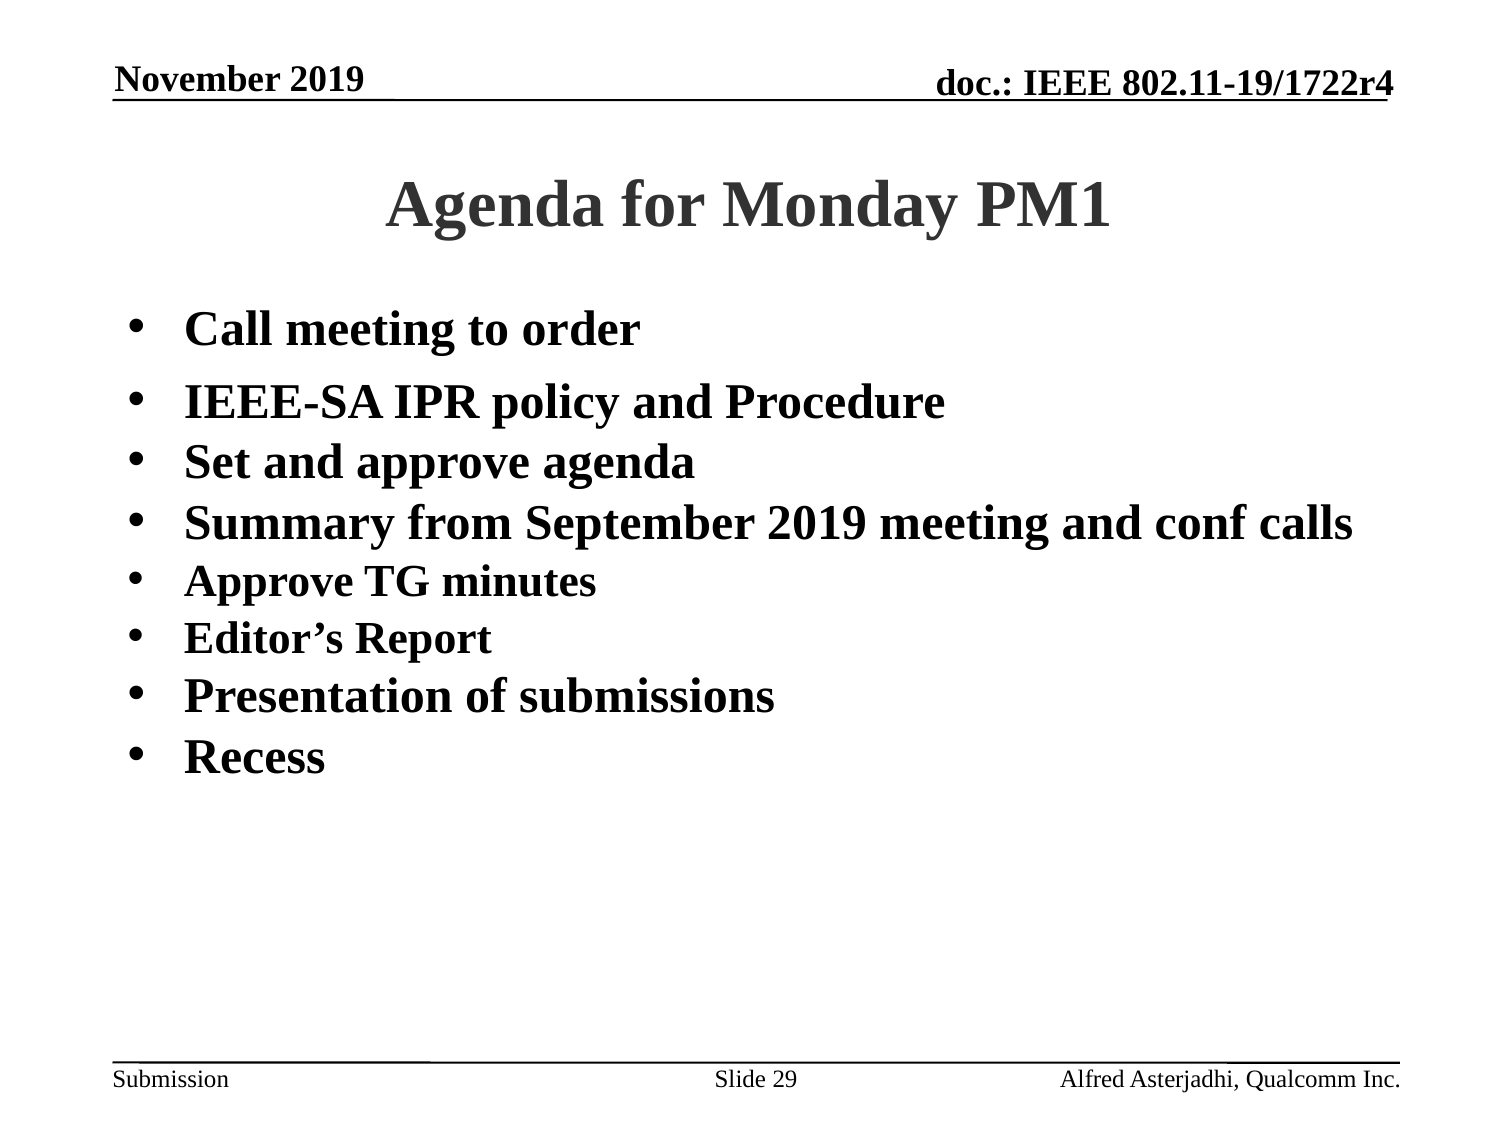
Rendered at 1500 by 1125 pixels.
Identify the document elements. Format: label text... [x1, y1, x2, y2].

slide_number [114, 54, 423, 100]
slide_number Slide 29 [712, 1061, 800, 1123]
list Call meeting to order IEEE-SA IPR policy and Procedure Set and approve agenda Summary from September 2019 meeting and conf calls Approve TG minutes Editor’s Report Presentation of submissions Recess [112, 299, 1388, 975]
footer Alfred Asterjadhi, Qualcomm Inc. [878, 1061, 1402, 1093]
title Agenda for Monday PM1 [62, 112, 1438, 288]
